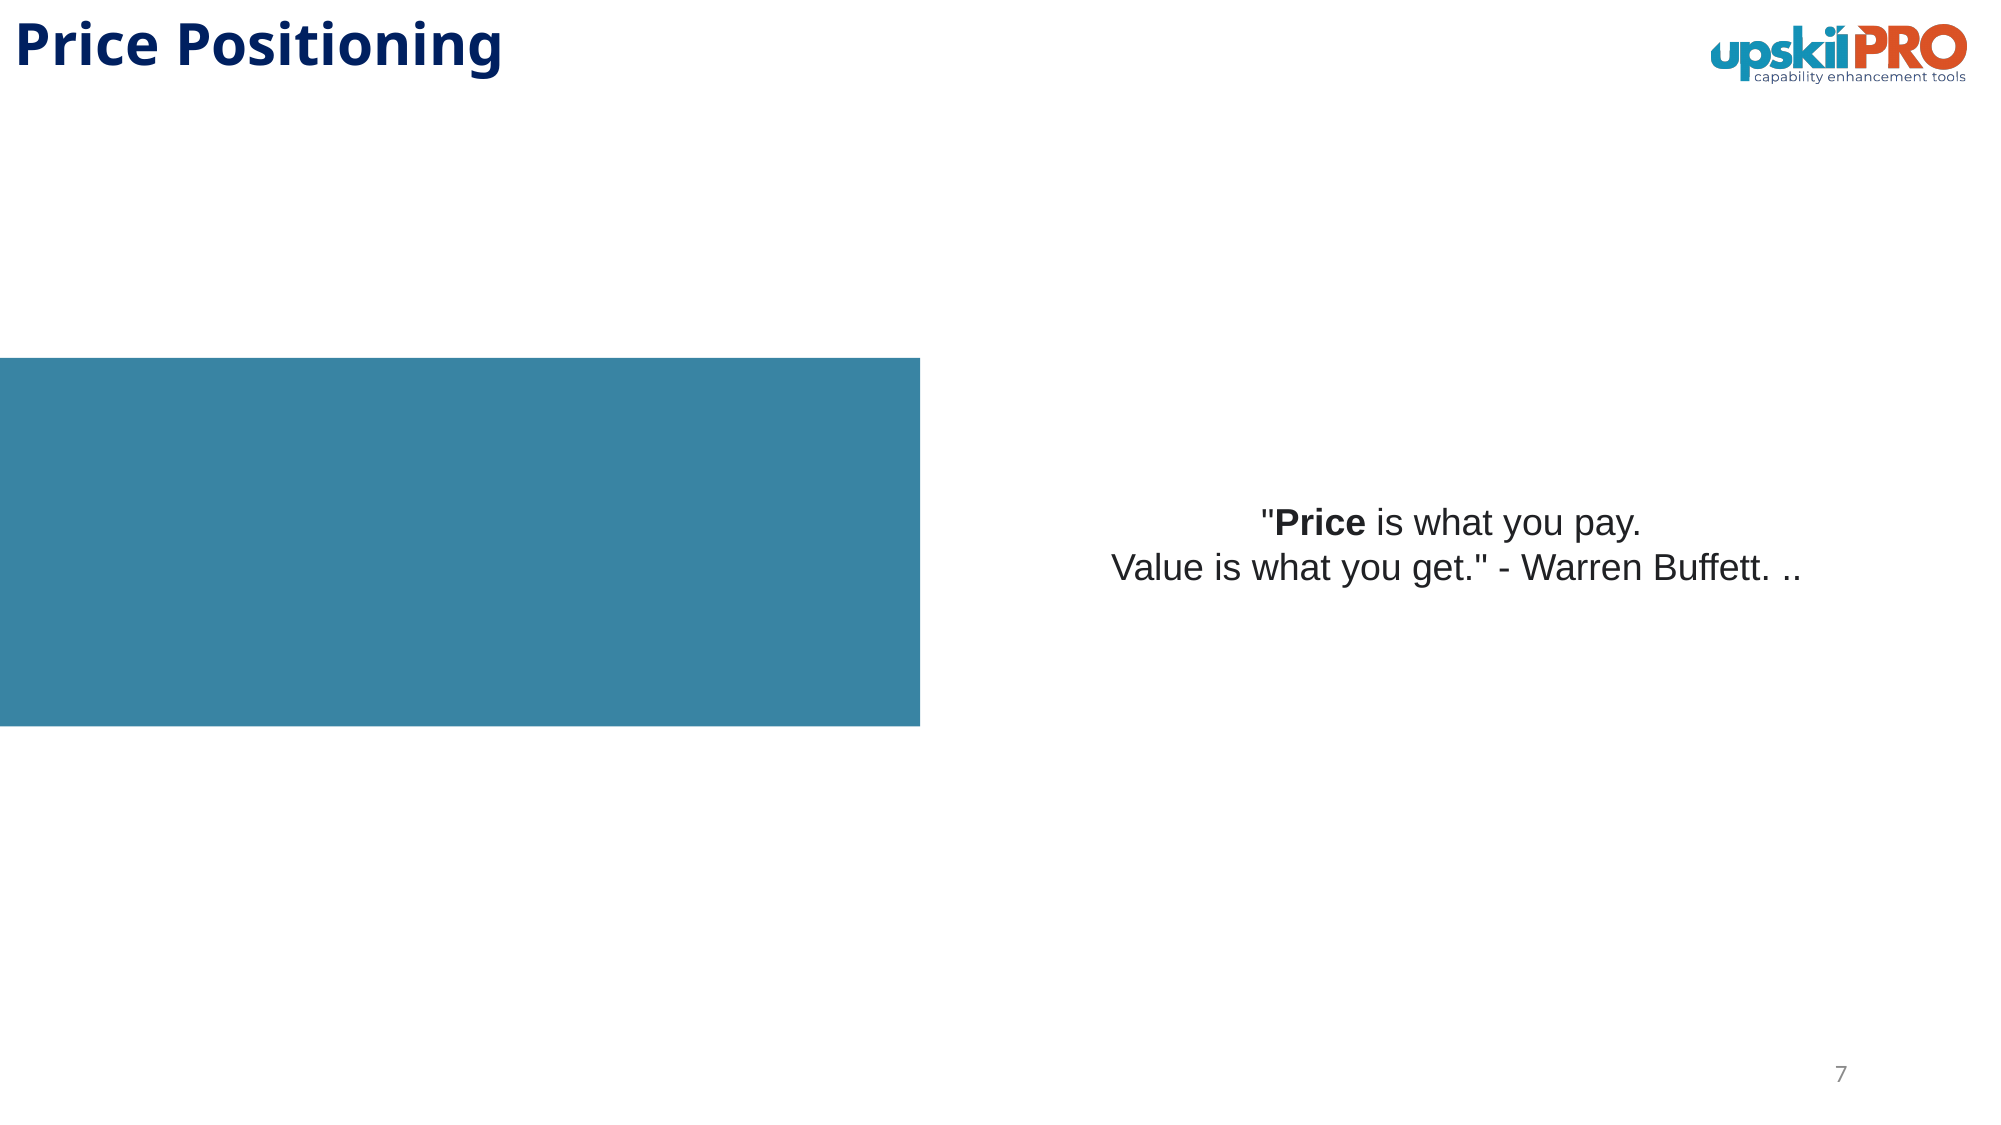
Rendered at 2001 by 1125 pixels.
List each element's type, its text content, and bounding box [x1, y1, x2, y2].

text_box Price Positioning [0, 0, 1579, 120]
picture [1711, 24, 1967, 85]
slide_number 7 [1412, 1042, 1863, 1103]
text_box [0, 357, 921, 727]
text_box "Price is what you pay. Value is what you get." - Warren Buffett. .. [913, 350, 2000, 735]
